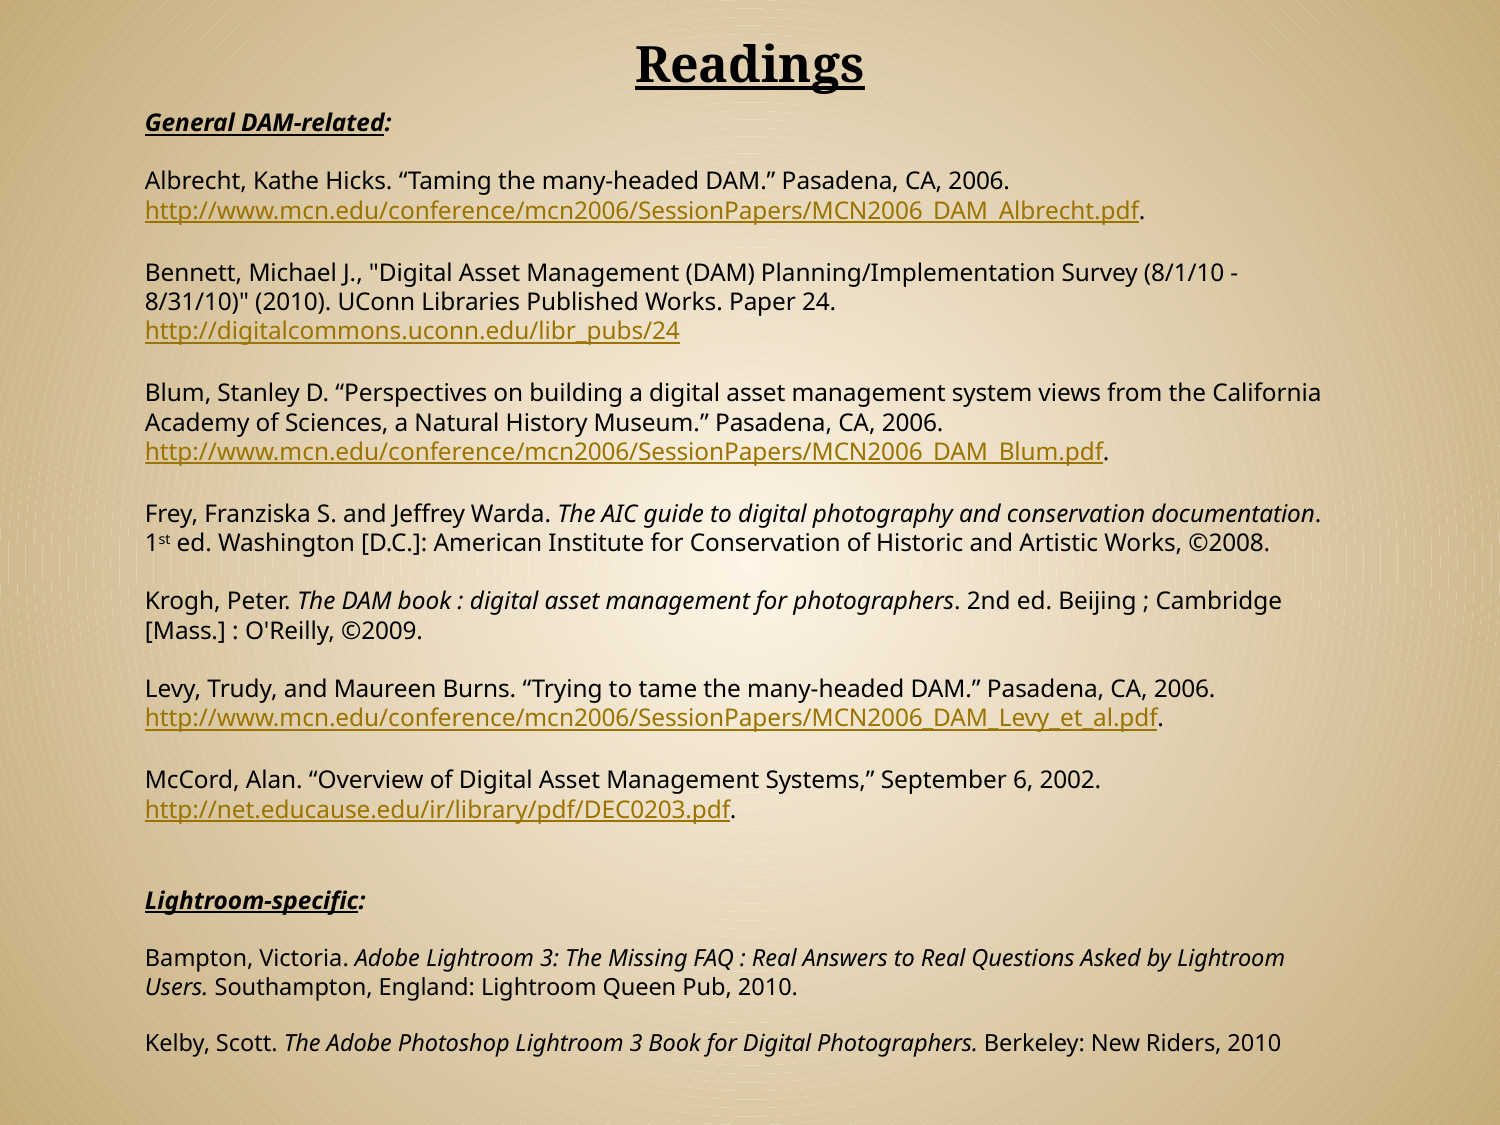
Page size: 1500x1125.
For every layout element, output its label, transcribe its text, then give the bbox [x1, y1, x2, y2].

title Readings [112, 24, 1388, 100]
subtitle General DAM-related: Albrecht, Kathe Hicks. “Taming the many-headed DAM.” Pasadena, CA, 2006. http://www.mcn.edu/conference/mcn2006/SessionPapers/MCN2006_DAM_Albrecht.pdf. Bennett, Michael J., "Digital Asset Management (DAM) Planning/Implementation Survey (8/1/10 - 8/31/10)" (2010). UConn Libraries Published Works. Paper 24. http://digitalcommons.uconn.edu/libr_pubs/24 Blum, Stanley D. “Perspectives on building a digital asset management system views from the California Academy of Sciences, a Natural History Museum.” Pasadena, CA, 2006. http://www.mcn.edu/conference/mcn2006/SessionPapers/MCN2006_DAM_Blum.pdf. Frey, Franziska S. and Jeffrey Warda. The AIC guide to digital photography and conservation documentation. 1st ed. Washington [D.C.]: American Institute for Conservation of Historic and Artistic Works, ©2008. Krogh, Peter. The DAM book : digital asset management for photographers. 2nd ed. Beijing ; Cambridge [Mass.] : O'Reilly, ©2009. Levy, Trudy, and Maureen Burns. “Trying to tame the many-headed DAM.” Pasadena, CA, 2006. http://www.mcn.edu/conference/mcn2006/SessionPapers/MCN2006_DAM_Levy_et_al.pdf. McCord, Alan. “Overview of Digital Asset Management Systems,” September 6, 2002. http://net.educause.edu/ir/library/pdf/DEC0203.pdf. Lightroom-specific: Bampton, Victoria. Adobe Lightroom 3: The Missing FAQ : Real Answers to Real Questions Asked by Lightroom Users. Southampton, England: Lightroom Queen Pub, 2010. Kelby, Scott. The Adobe Photoshop Lightroom 3 Book for Digital Photographers. Berkeley: New Riders, 2010 [137, 99, 1350, 1100]
